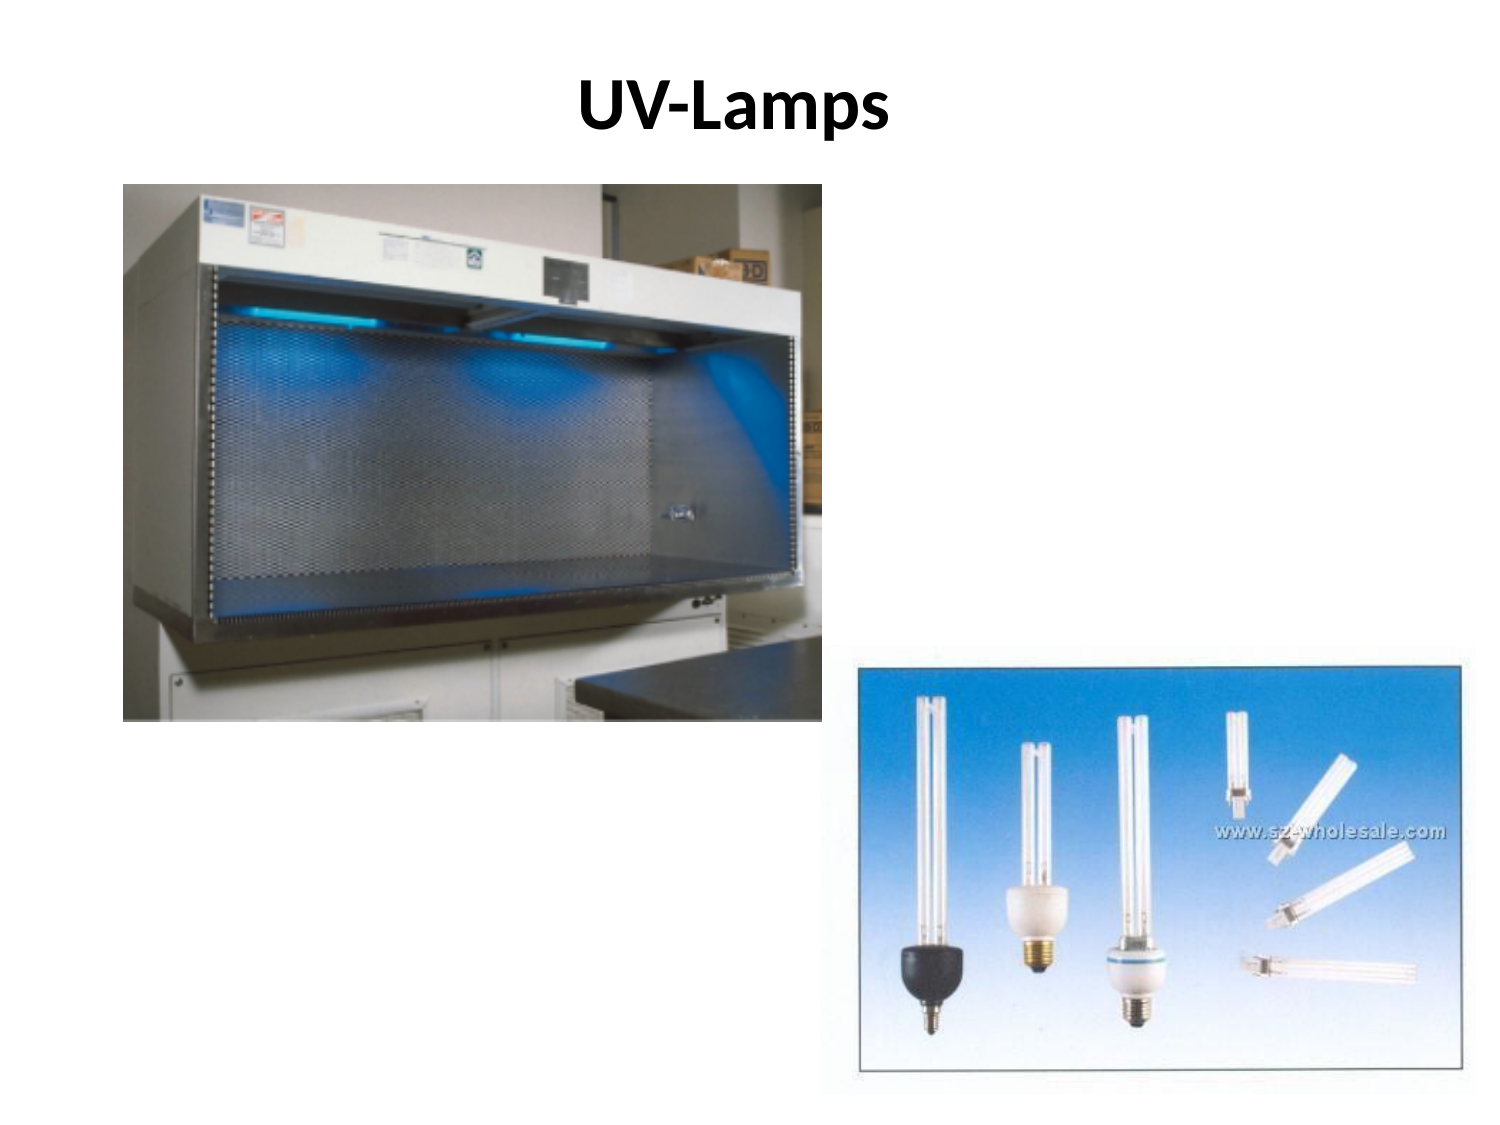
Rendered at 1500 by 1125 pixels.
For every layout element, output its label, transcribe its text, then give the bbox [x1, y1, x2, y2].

picture [123, 184, 823, 723]
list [820, 644, 1476, 1095]
text_box UV-Lamps [562, 46, 961, 152]
